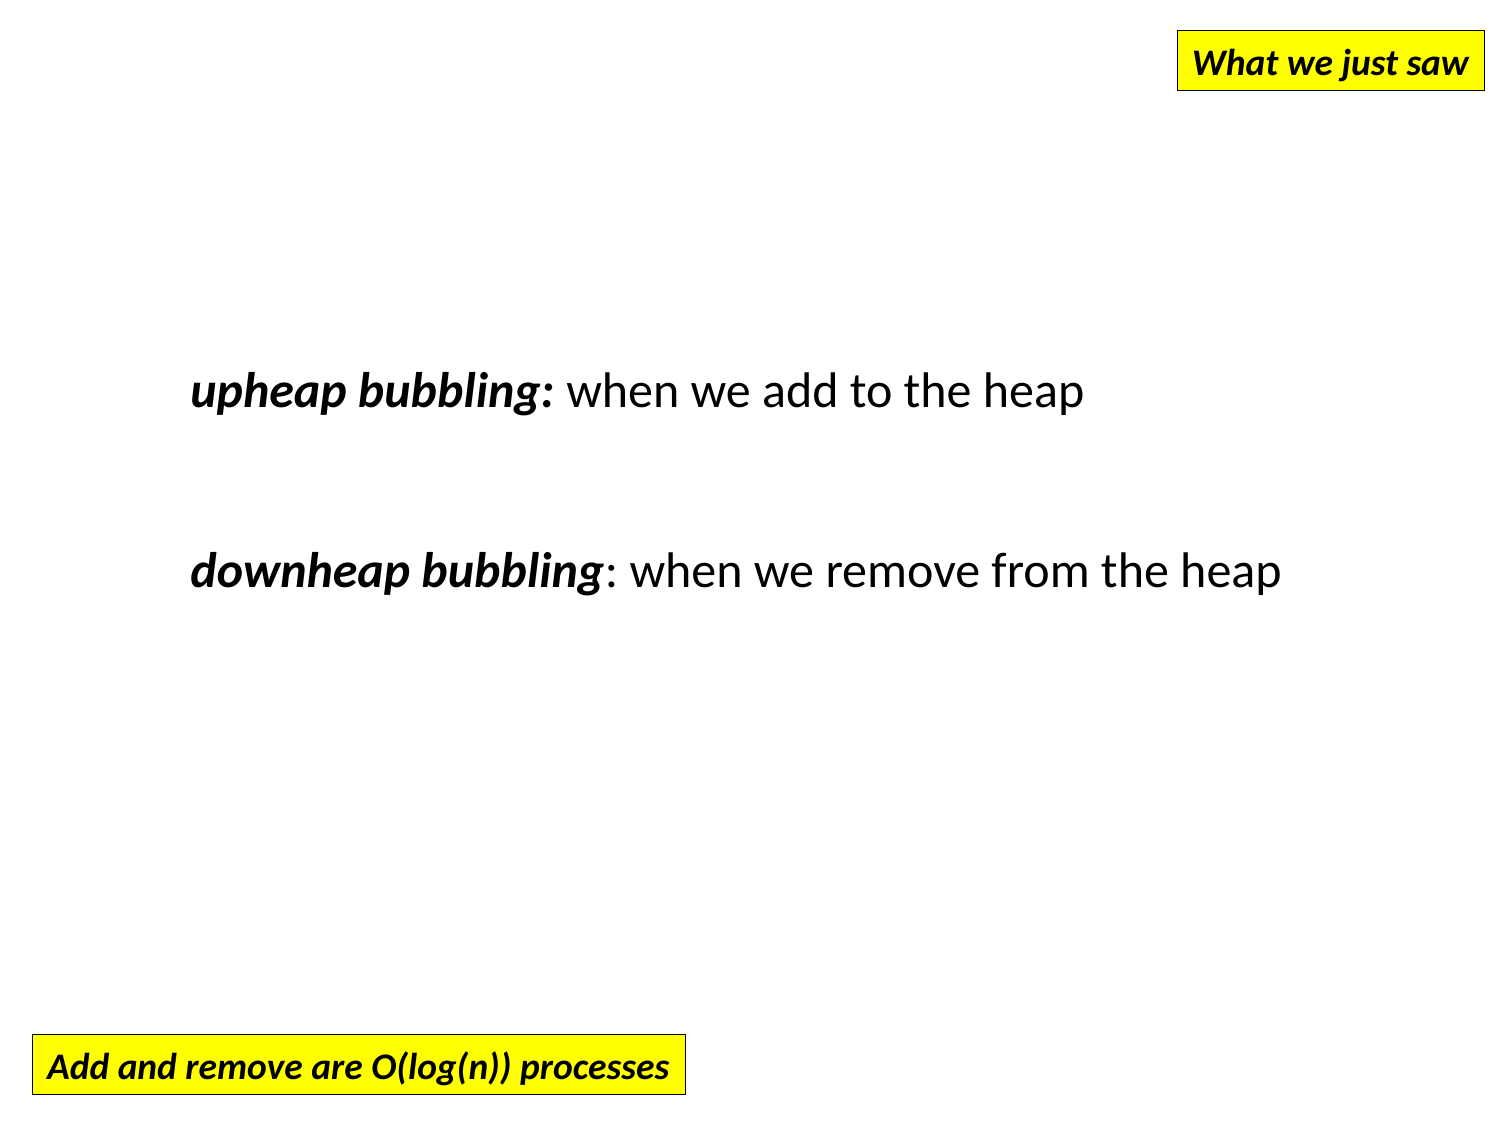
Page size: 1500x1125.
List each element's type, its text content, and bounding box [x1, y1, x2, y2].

text_box What we just saw [1177, 30, 1485, 91]
text_box upheap bubbling: when we add to the heap downheap bubbling: when we remove from the heap [175, 349, 1297, 605]
text_box Add and remove are O(log(n)) processes [32, 1034, 686, 1095]
